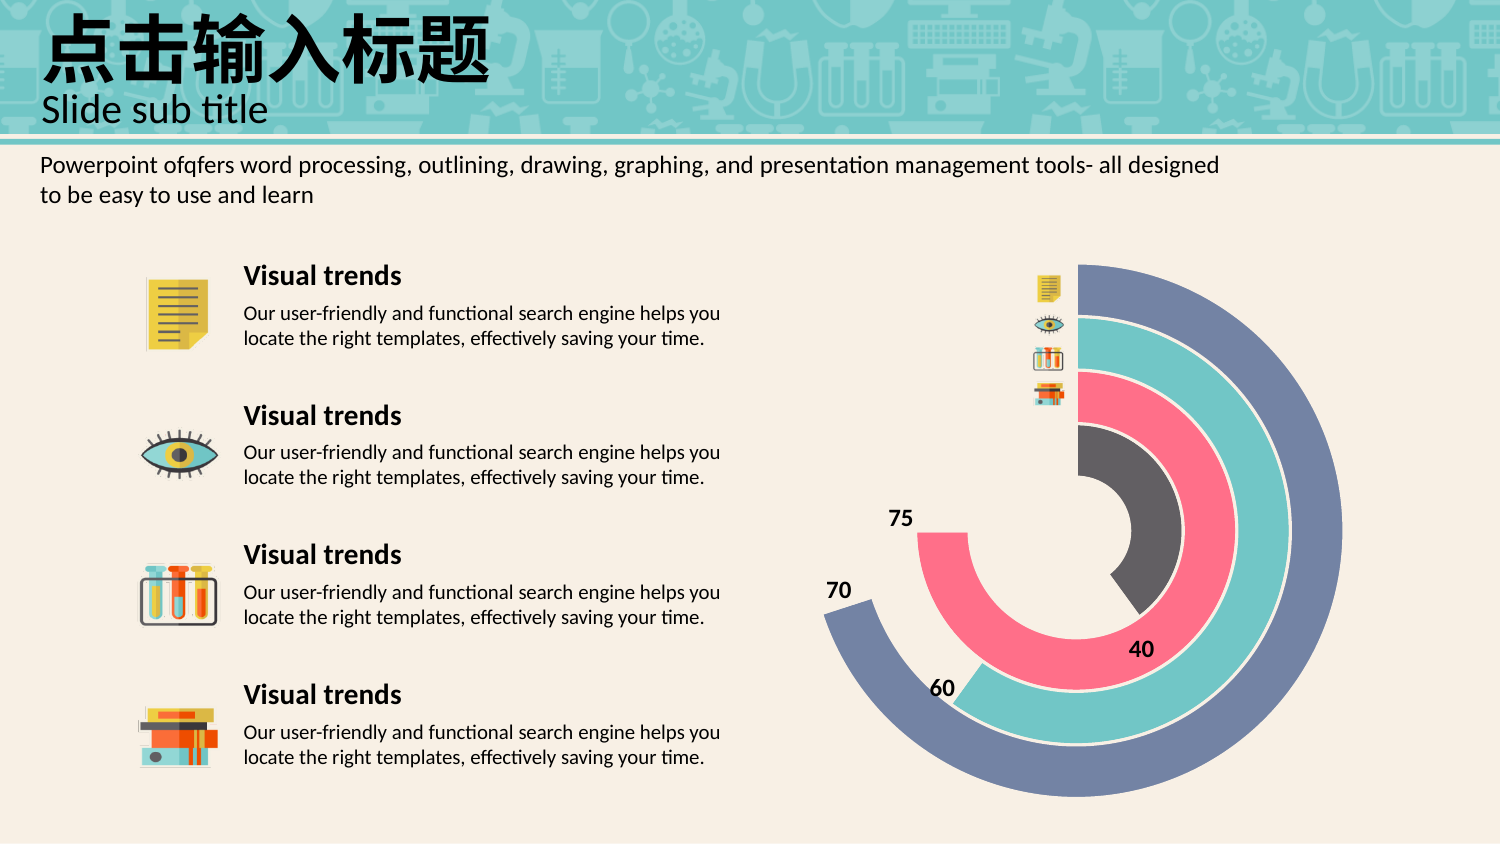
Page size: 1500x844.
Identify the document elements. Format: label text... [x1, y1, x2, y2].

list 点击输入标题 [41, 19, 1365, 108]
picture [0, 0, 1500, 134]
picture [1031, 380, 1065, 407]
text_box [243, 260, 771, 372]
picture [136, 701, 221, 768]
picture [144, 277, 213, 355]
list Slide sub title [41, 108, 1365, 146]
picture [135, 561, 222, 629]
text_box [243, 679, 771, 791]
picture [135, 426, 223, 484]
picture [1035, 274, 1062, 305]
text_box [243, 399, 771, 512]
picture [1031, 345, 1066, 372]
text_box Powerpoint ofqfers word processing, outlining, drawing, graphing, and presentation management tools- all designed to be easy to use and learn [40, 148, 1247, 209]
picture [1031, 313, 1066, 337]
chart [783, 251, 1369, 810]
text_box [243, 539, 771, 651]
